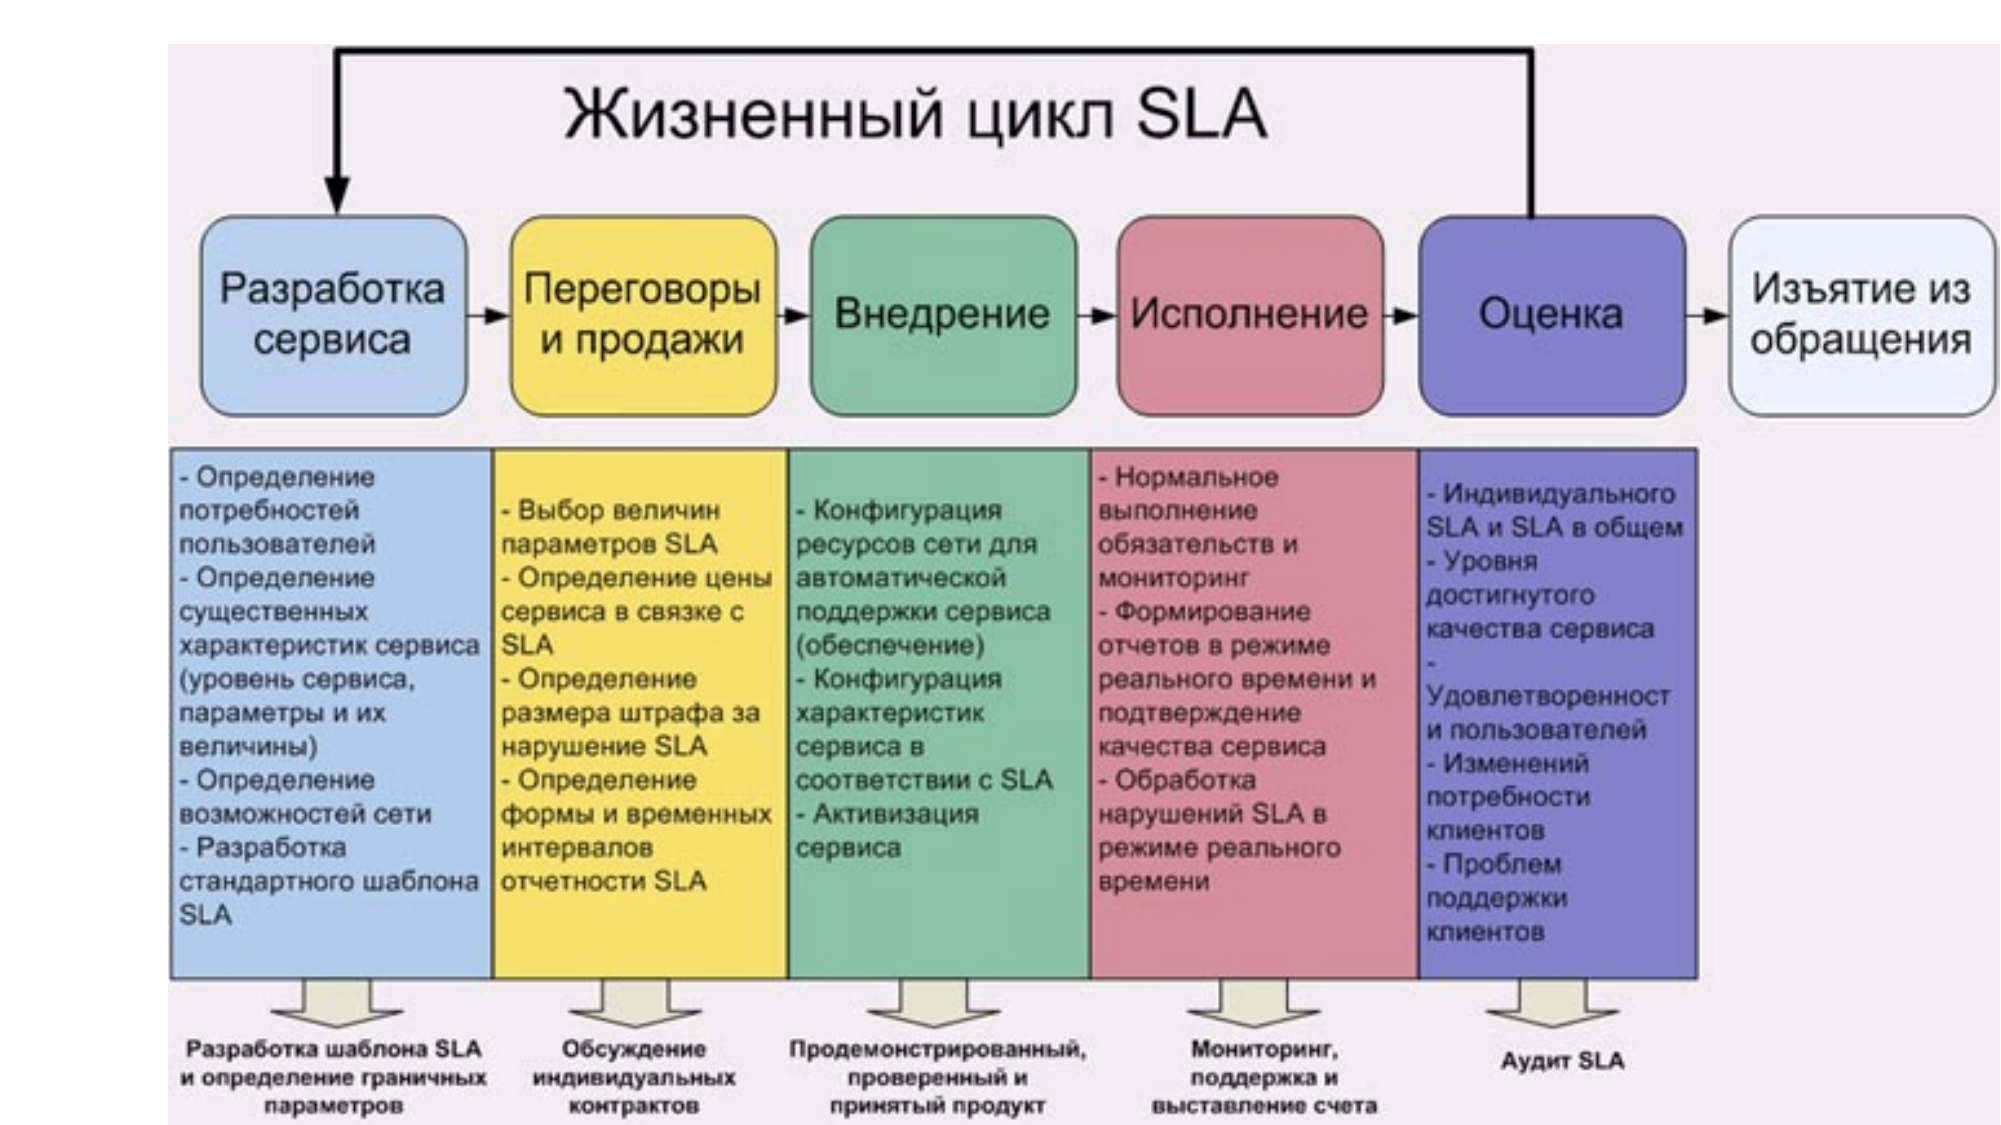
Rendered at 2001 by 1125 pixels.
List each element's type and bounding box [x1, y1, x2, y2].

picture [168, 44, 2000, 1125]
